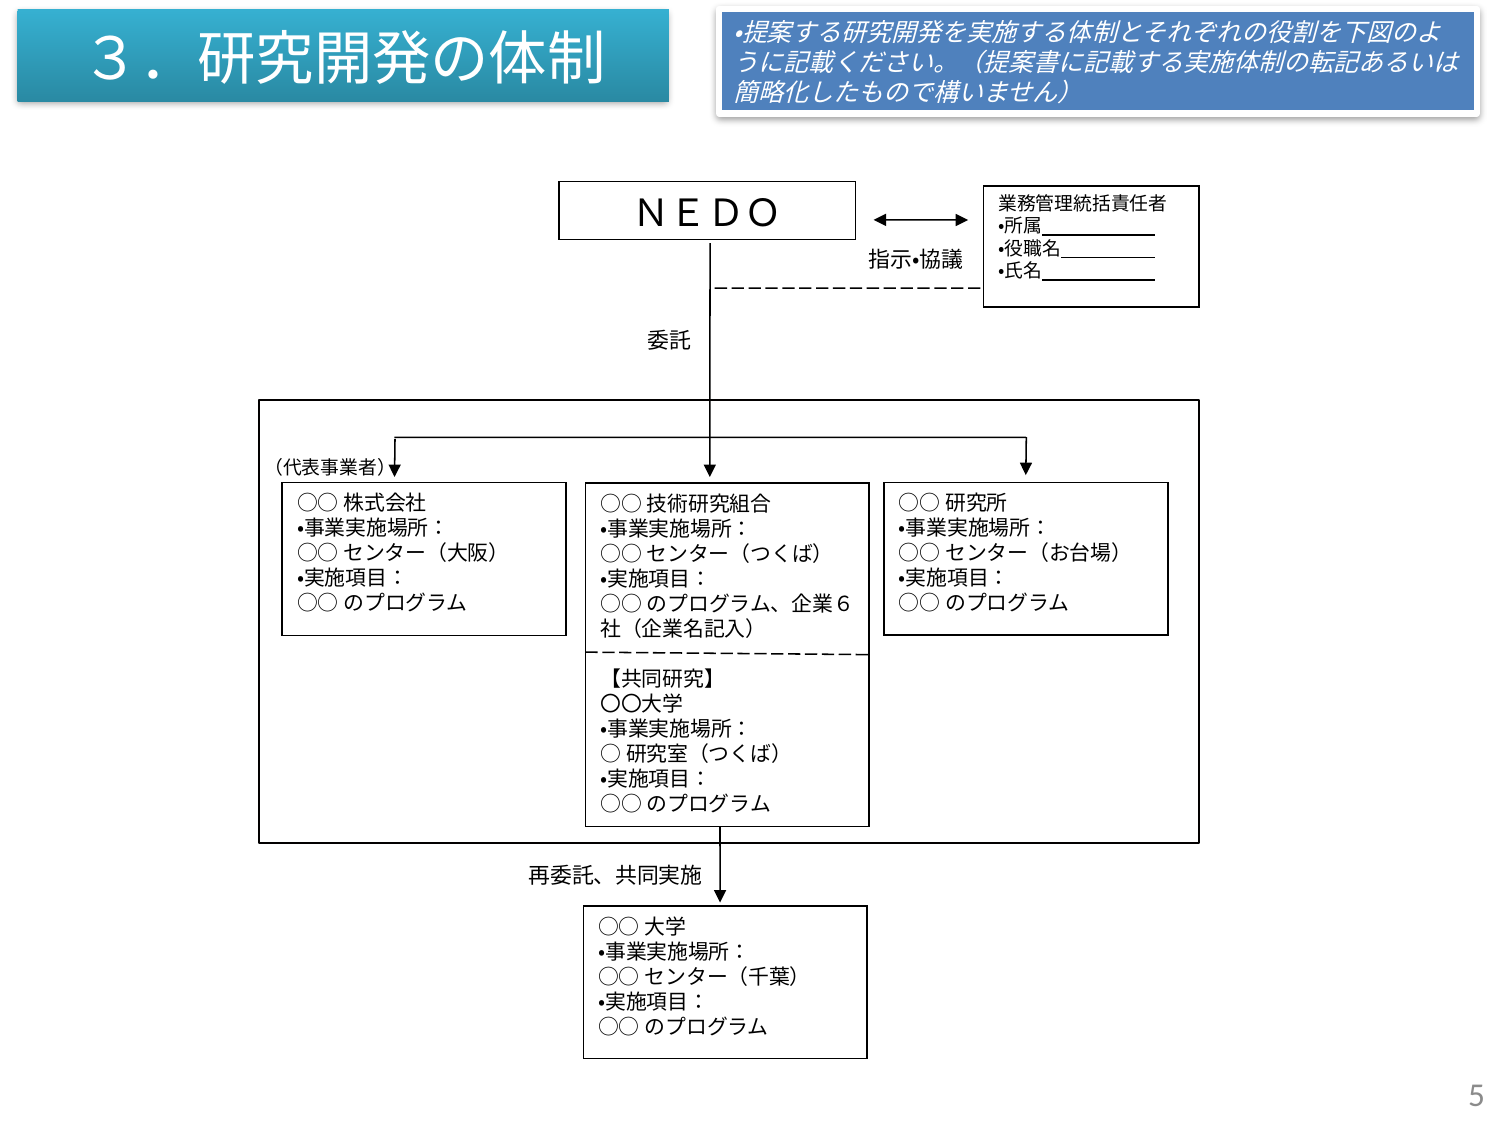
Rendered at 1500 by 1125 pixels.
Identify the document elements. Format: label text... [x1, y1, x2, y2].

text_box [256, 398, 1201, 845]
text_box [873, 213, 969, 227]
text_box 指示・協議 [853, 238, 1007, 289]
text_box ＮＥＤＯ [559, 181, 856, 240]
text_box 再委託、共同実施 [513, 854, 724, 896]
text_box ○○大学 ・事業実施場所： ○○センター（千葉） ・実施項目： ○○のプログラム [583, 905, 868, 1059]
text_box 業務管理統括責任者 ・所属 ・役職名 ・氏名 [983, 185, 1199, 308]
text_box ・提案する研究開発を実施する体制とそれぞれの役割を下図のように記載ください。（提案書に記載する実施体制の転記あるいは簡略化したもので構いません） [716, 6, 1480, 117]
slide_number 5 [1149, 1063, 1500, 1124]
text_box [716, 896, 724, 903]
text_box ３．研究開発の体制 [17, 9, 669, 102]
text_box （代表事業者） [249, 448, 256, 492]
text_box 委託 [632, 319, 715, 369]
